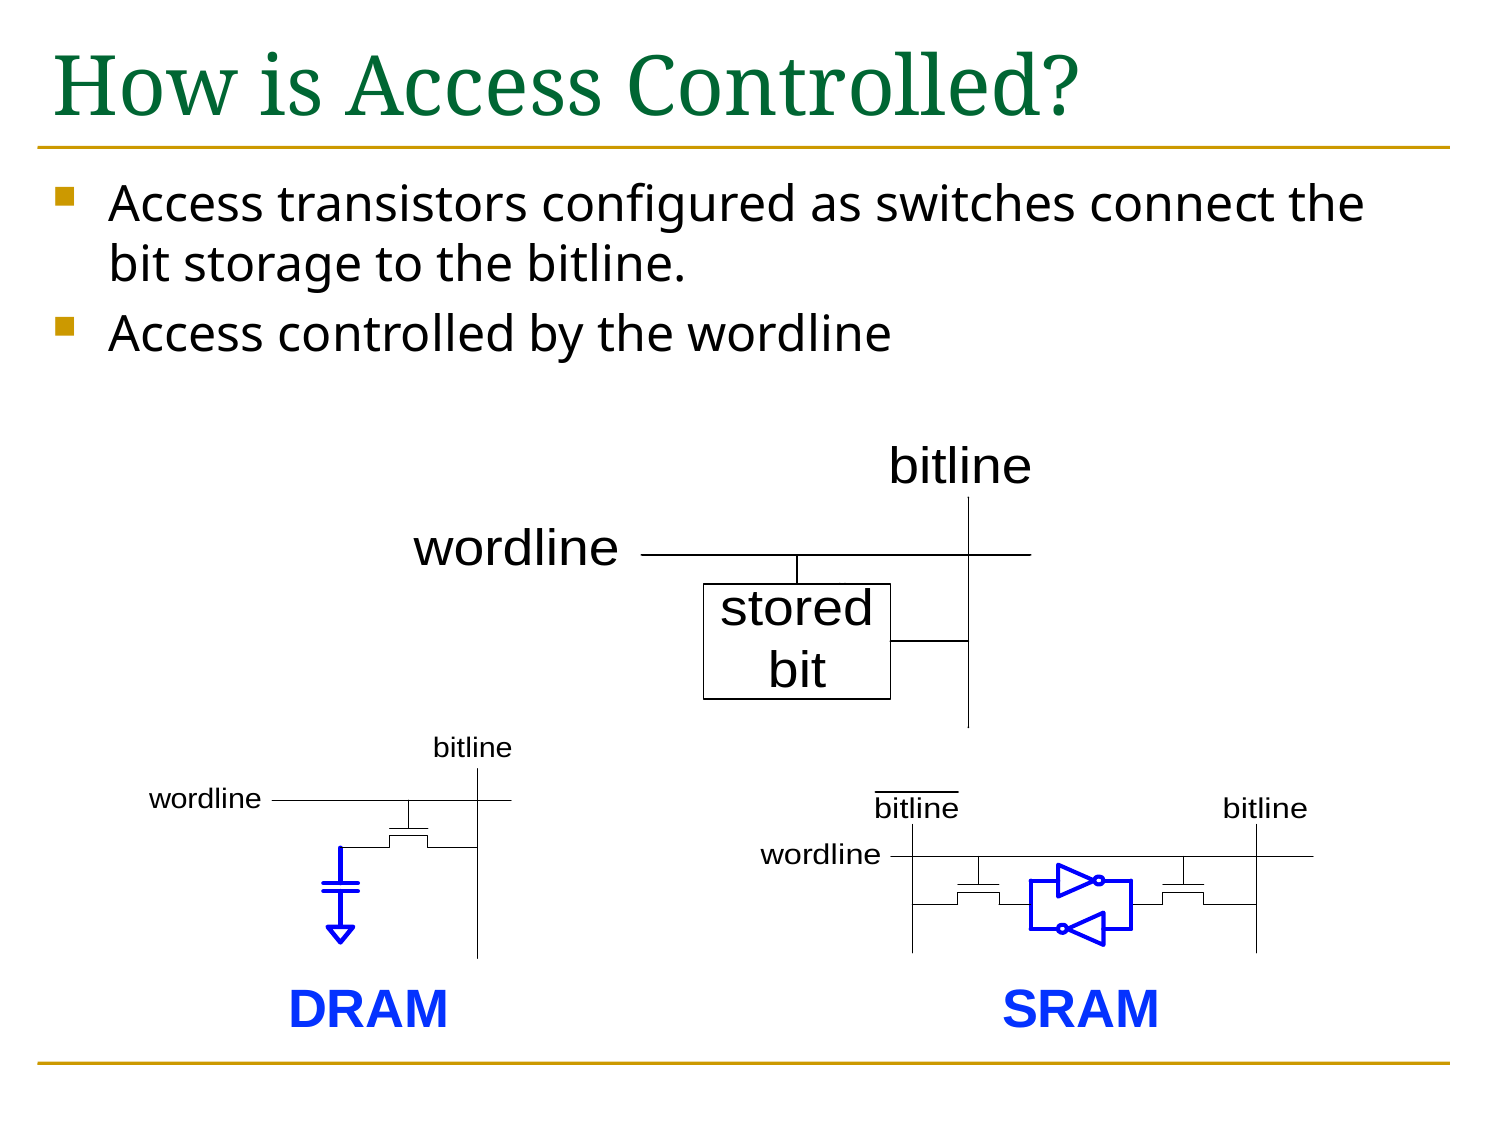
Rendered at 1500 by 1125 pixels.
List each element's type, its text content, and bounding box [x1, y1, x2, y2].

text_box SRAM [849, 972, 1313, 1046]
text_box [374, 423, 1080, 737]
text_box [124, 723, 539, 964]
text_box DRAM [137, 966, 600, 1046]
list Access transistors configured as switches connect the bit storage to the bitline. Access controlled by the wordline [37, 163, 1450, 1016]
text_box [749, 730, 1326, 964]
title How is Access Controlled? [37, 24, 1450, 163]
